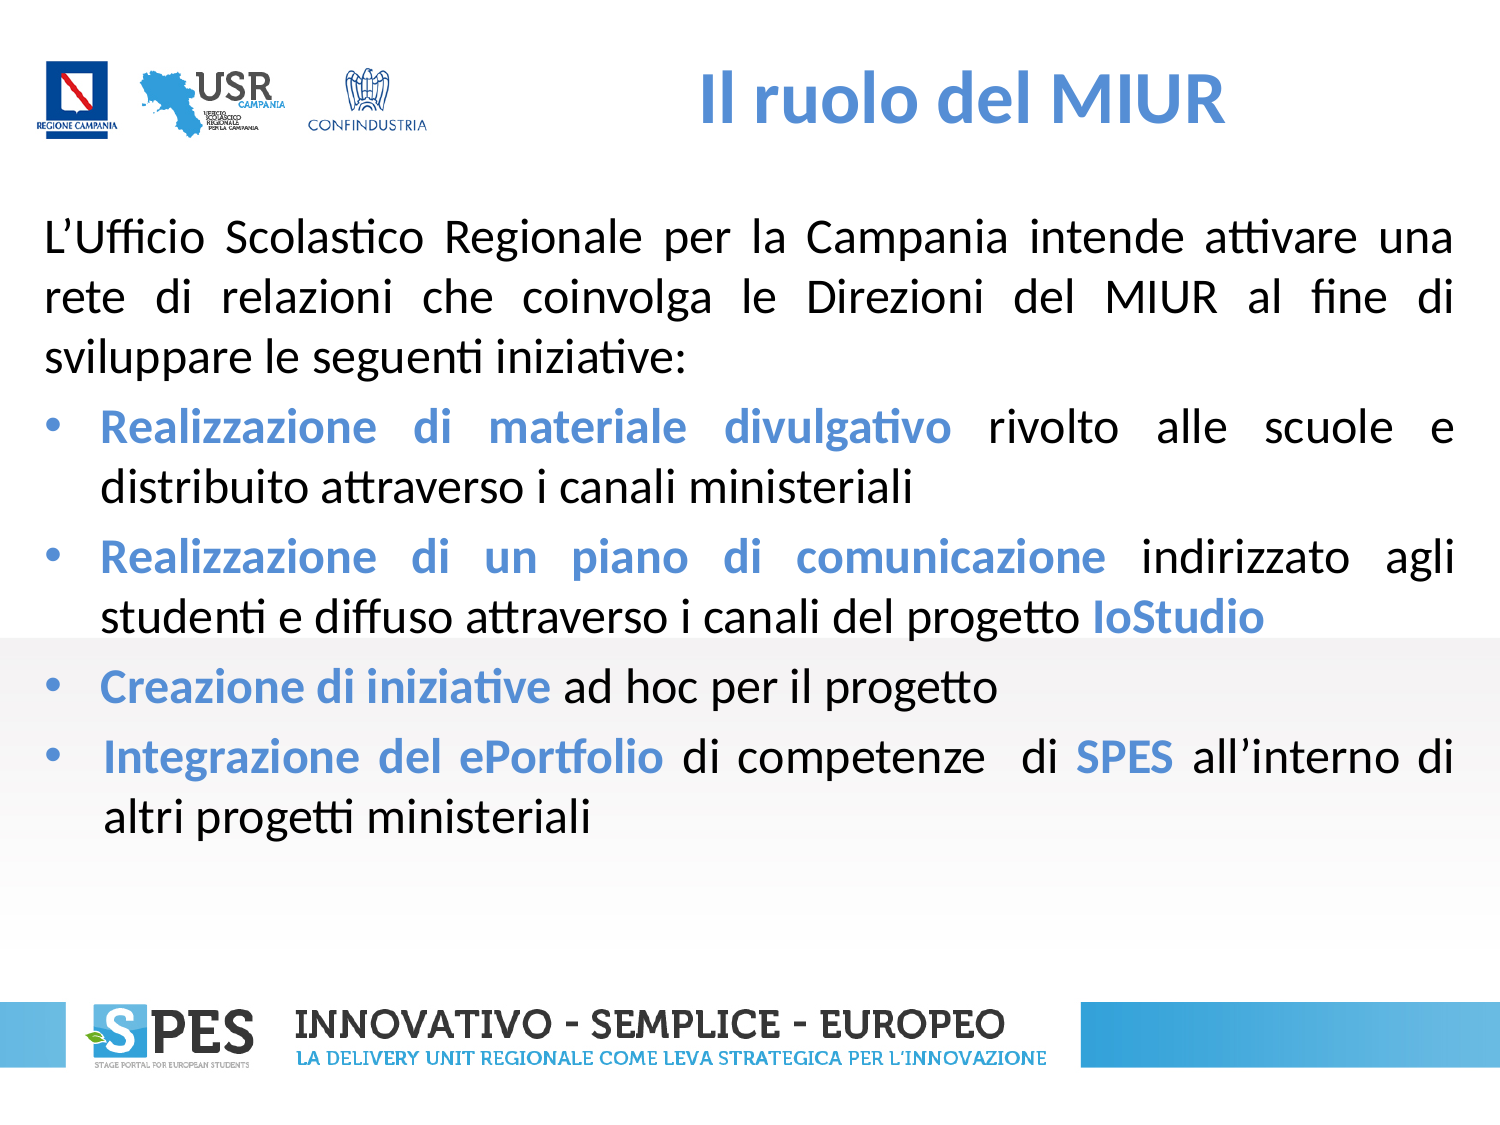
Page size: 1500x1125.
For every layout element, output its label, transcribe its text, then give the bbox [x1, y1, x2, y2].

picture [0, 32, 1500, 1093]
title Il ruolo del MIUR [425, 0, 1500, 188]
list L’Ufficio Scolastico Regionale per la Campania intende attivare una rete di relazioni che coinvolga le Direzioni del MIUR al fine di sviluppare le seguenti iniziative: Realizzazione di materiale divulgativo rivolto alle scuole e distribuito attraverso i canali ministeriali Realizzazione di un piano di comunicazione indirizzato agli studenti e diffuso attraverso i canali del progetto IoStudio Creazione di iniziative ad hoc per il progetto Integrazione del ePortfolio di competenze di SPES all’interno di altri progetti ministeriali [29, 196, 1471, 882]
